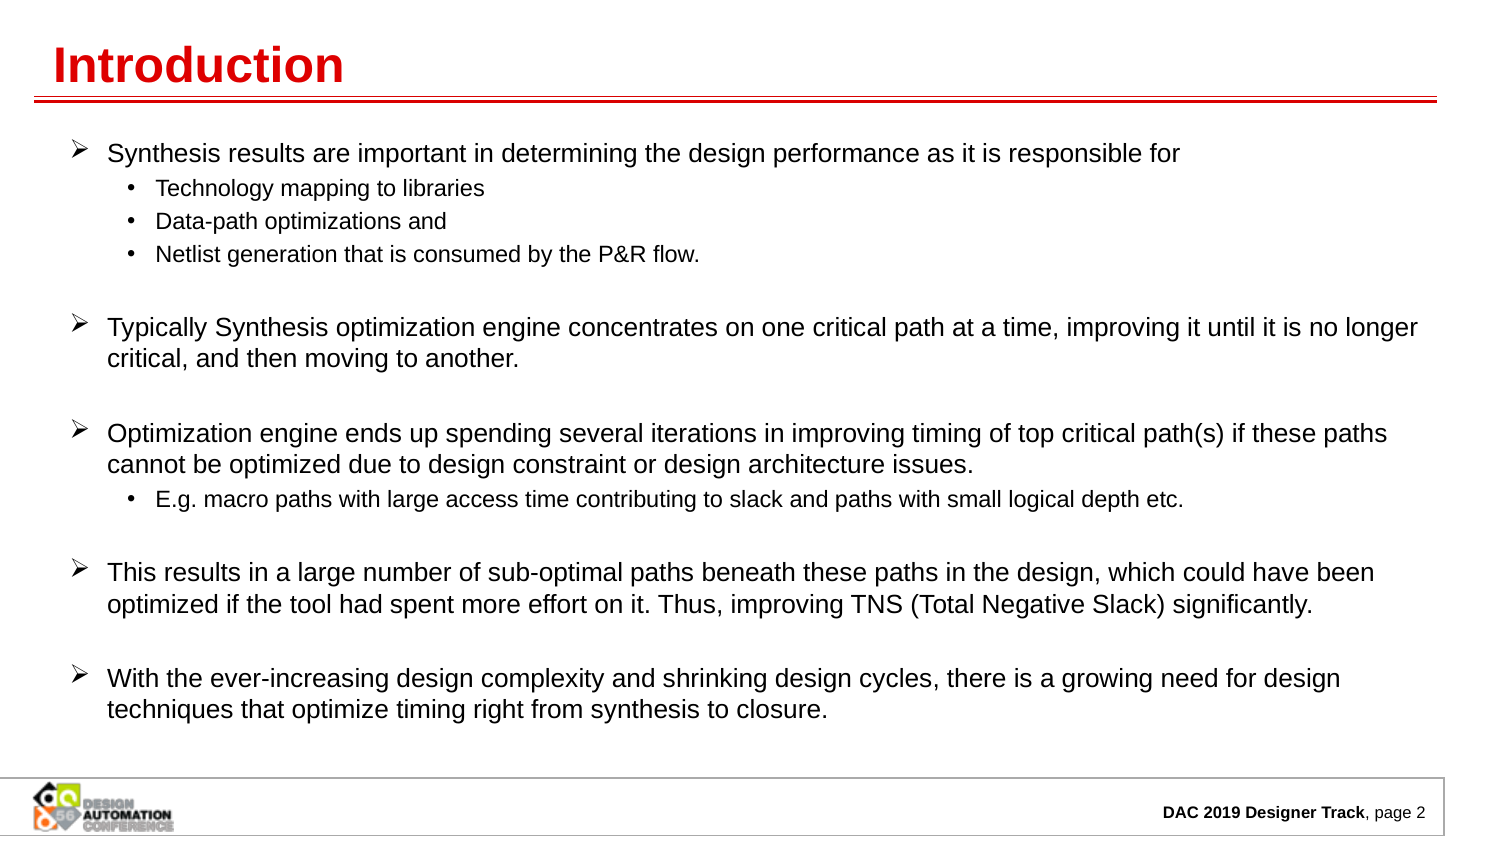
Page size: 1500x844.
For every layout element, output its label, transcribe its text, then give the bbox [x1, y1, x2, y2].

list Synthesis results are important in determining the design performance as it is responsible for Technology mapping to libraries Data-path optimizations and Netlist generation that is consumed by the P&R flow. Typically Synthesis optimization engine concentrates on one critical path at a time, improving it until it is no longer critical, and then moving to another. Optimization engine ends up spending several iterations in improving timing of top critical path(s) if these paths cannot be optimized due to design constraint or design architecture issues. E.g. macro paths with large access time contributing to slack and paths with small logical depth etc. This results in a large number of sub-optimal paths beneath these paths in the design, which could have been optimized if the tool had spent more effort on it. Thus, improving TNS (Total Negative Slack) significantly. With the ever-increasing design complexity and shrinking design cycles, there is a growing need for design techniques that optimize timing right from synthesis to closure. [54, 128, 1444, 738]
title Introduction [37, 17, 1426, 119]
picture [32, 781, 174, 832]
